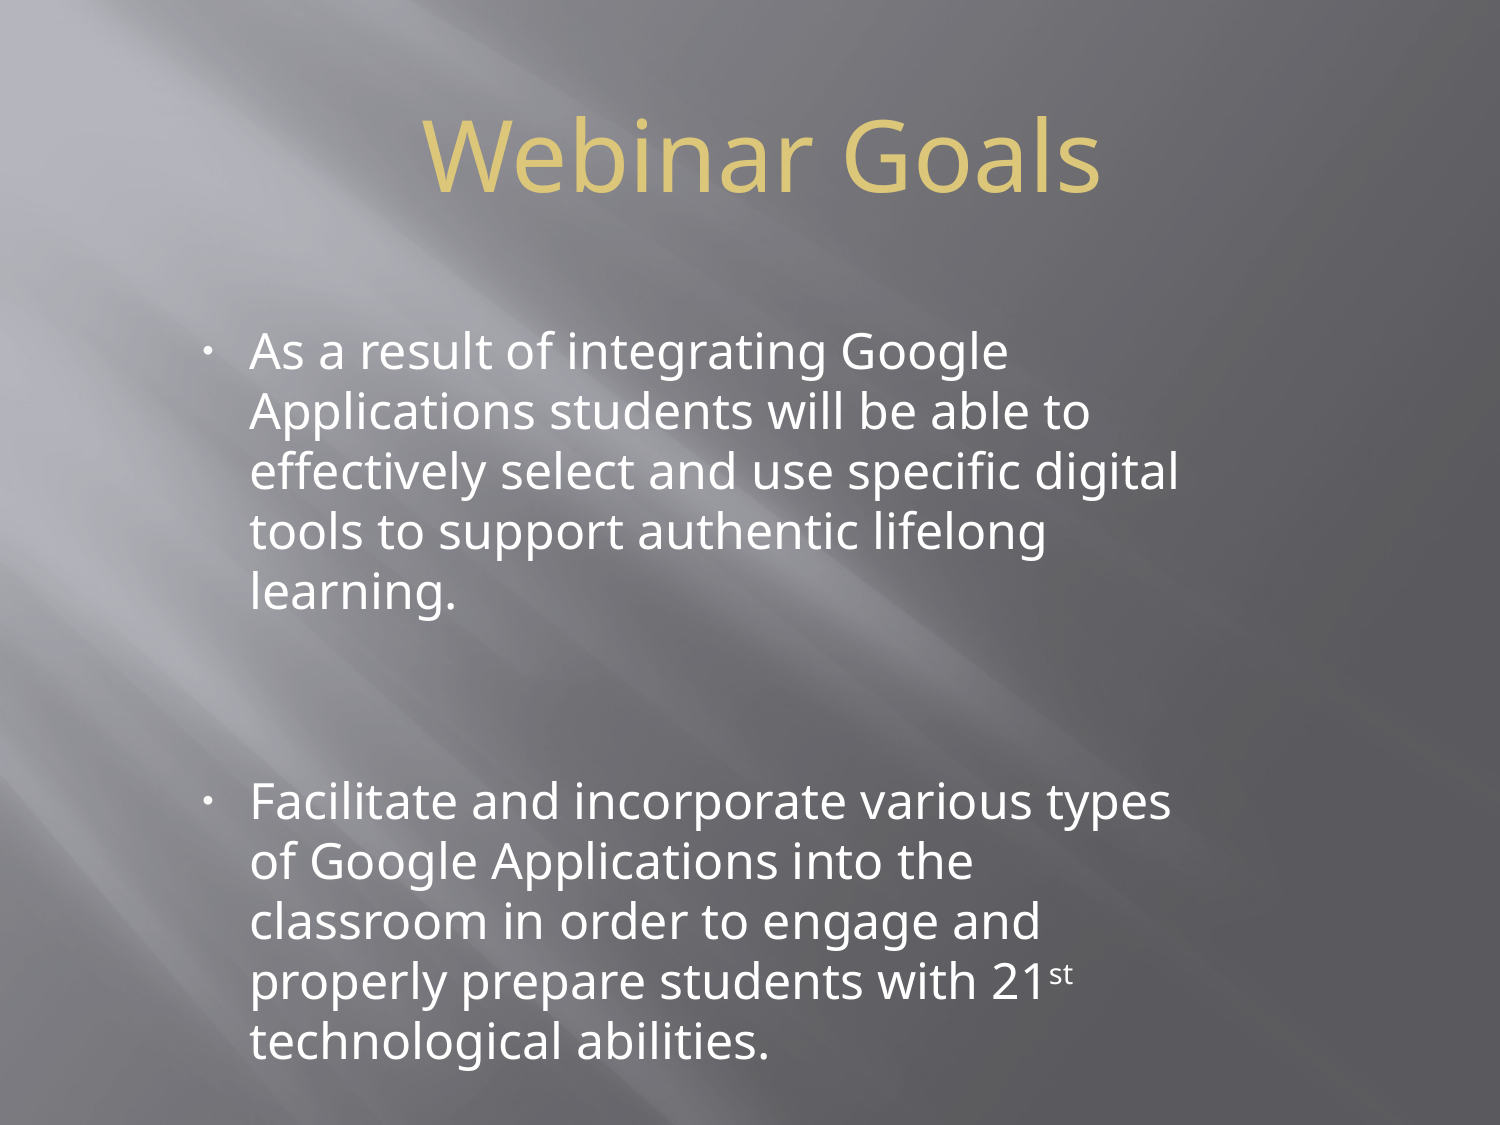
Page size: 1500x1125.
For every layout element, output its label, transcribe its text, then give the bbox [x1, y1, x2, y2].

title Webinar Goals [112, 62, 1413, 213]
list As a result of integrating Google Applications students will be able to effectively select and use specific digital tools to support authentic lifelong learning. Facilitate and incorporate various types of Google Applications into the classroom in order to engage and properly prepare students with 21st technological abilities. [187, 312, 1200, 888]
